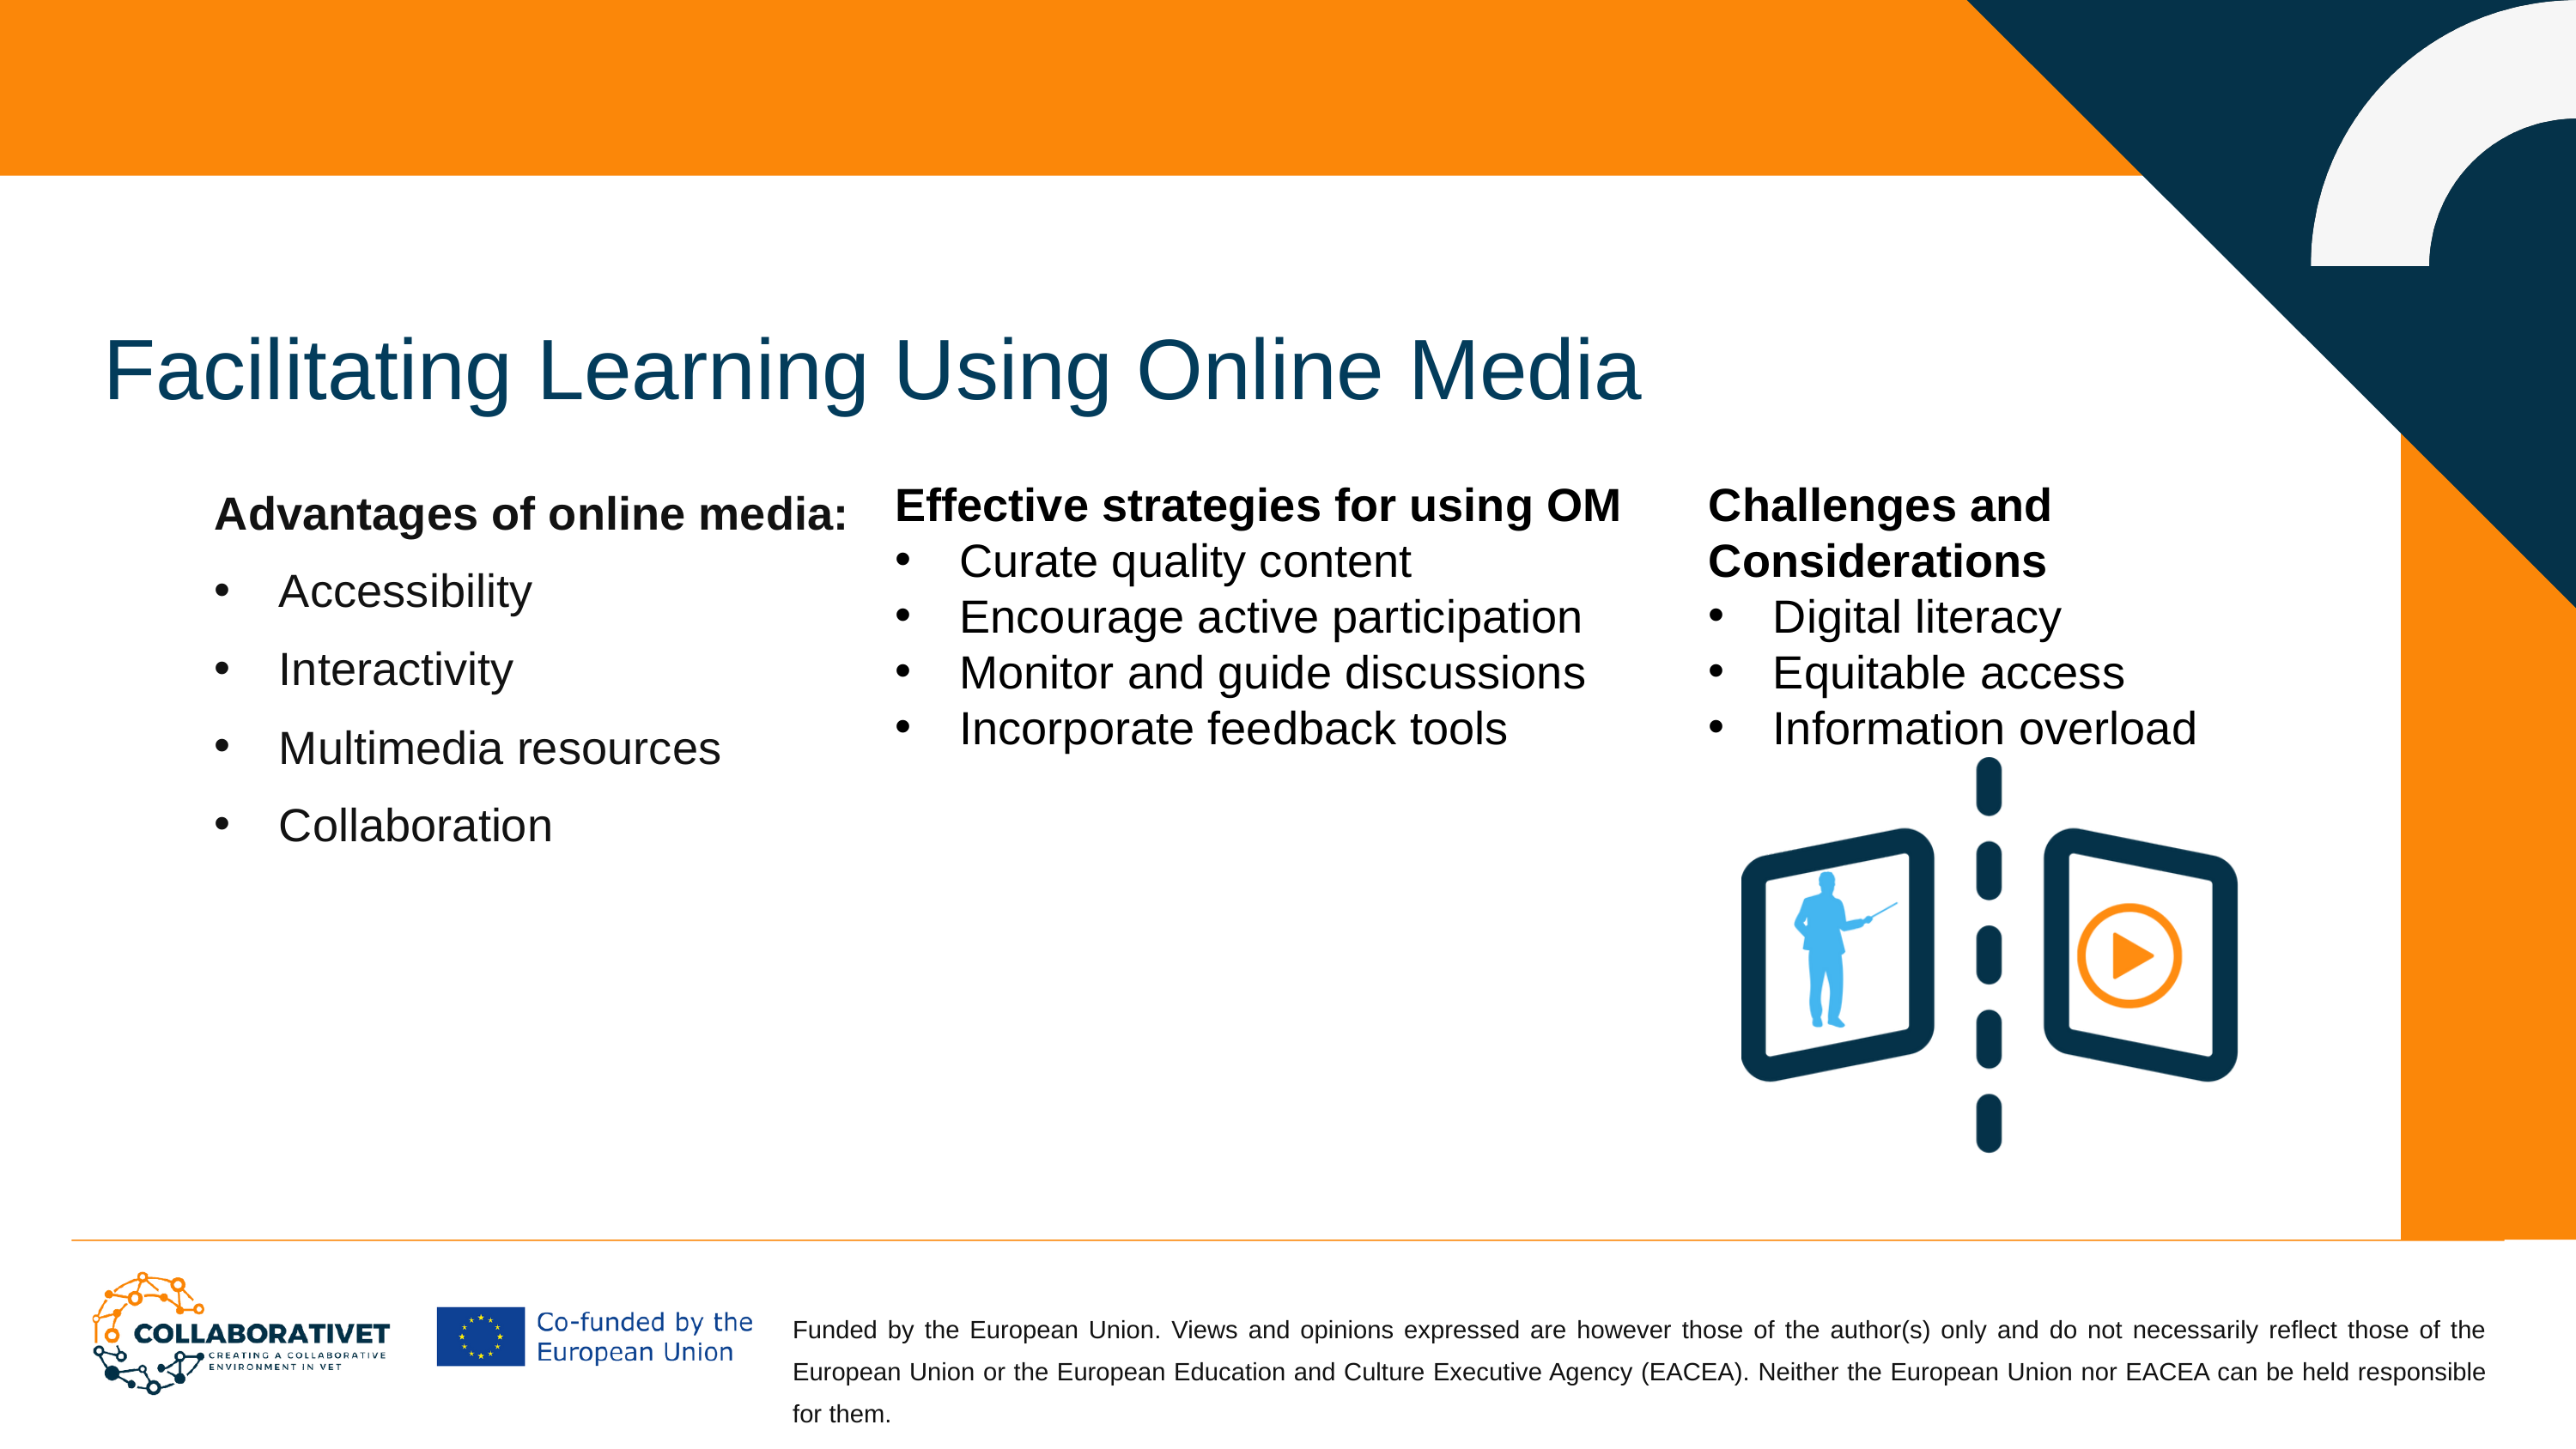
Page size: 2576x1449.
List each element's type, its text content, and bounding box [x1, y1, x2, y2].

text_box Facilitating Learning Using Online Media [103, 252, 2101, 417]
text_box [78, 1241, 408, 1449]
text_box Effective strategies for using OM Curate quality content Encourage active participation Monitor and guide discussions Incorporate feedback tools [882, 468, 1738, 816]
text_box [1966, 0, 2576, 609]
text_box Advantages of online media: Accessibility Interactivity Multimedia resources Collaboration [214, 460, 1075, 852]
text_box [0, 0, 2142, 176]
text_box [2311, 0, 2576, 266]
text_box [416, 1287, 782, 1386]
picture [1741, 757, 2239, 1155]
text_box Funded by the European Union. Views and opinions expressed are however those of the author(s) only and do not necessarily reflect those of the European Union or the European Education and Culture Executive Agency (EACEA). Neither the European Union nor EACEA can be held responsible for them. [793, 1301, 2489, 1428]
text_box [2401, 434, 2576, 1240]
text_box Challenges and Considerations Digital literacy Equitable access Information overload [1695, 468, 2401, 761]
text_box [78, 1179, 408, 1240]
picture [1765, 853, 1910, 1058]
